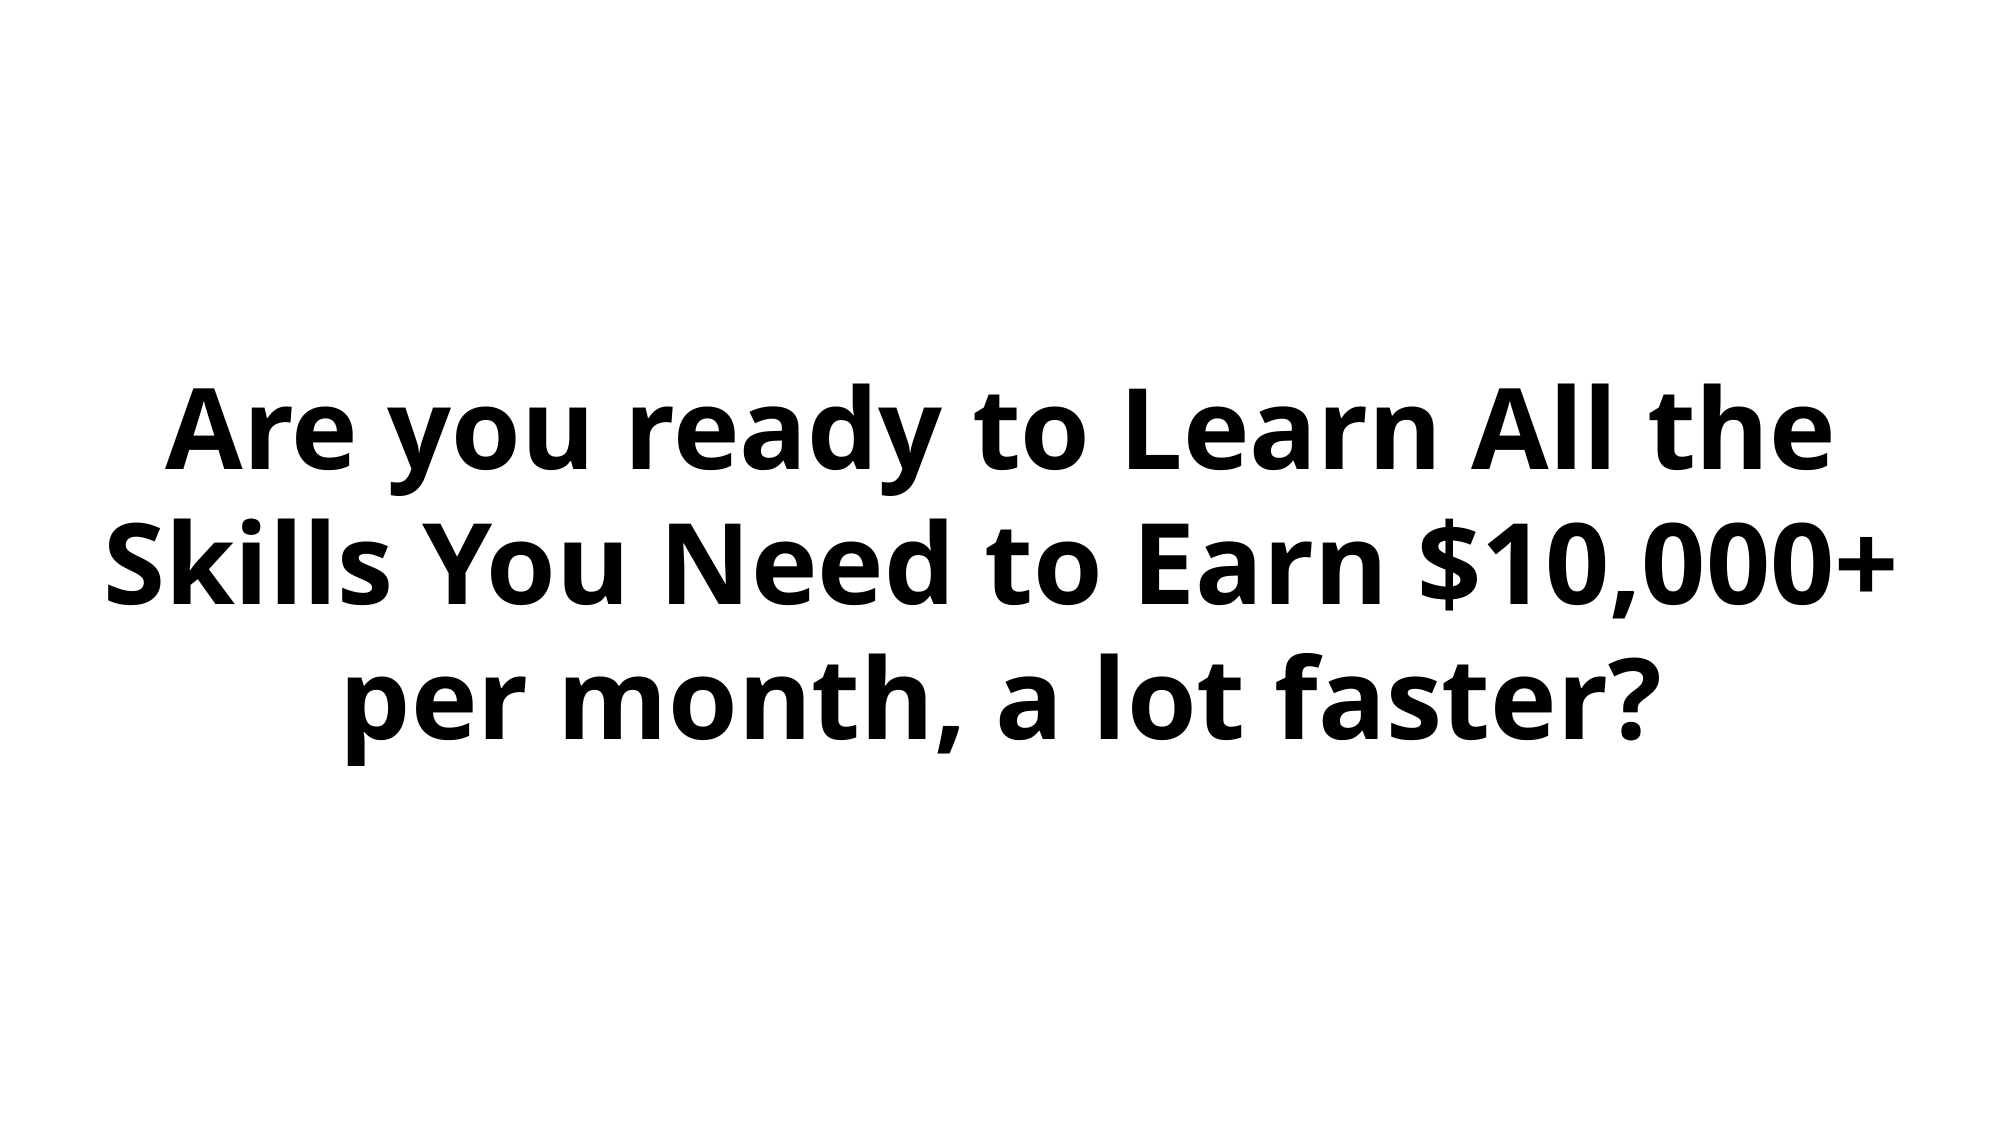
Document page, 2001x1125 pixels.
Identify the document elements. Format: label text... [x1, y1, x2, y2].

text_box Are you ready to Learn All the Skills You Need to Earn $10,000+ per month, a lot faster? [74, 349, 1929, 770]
